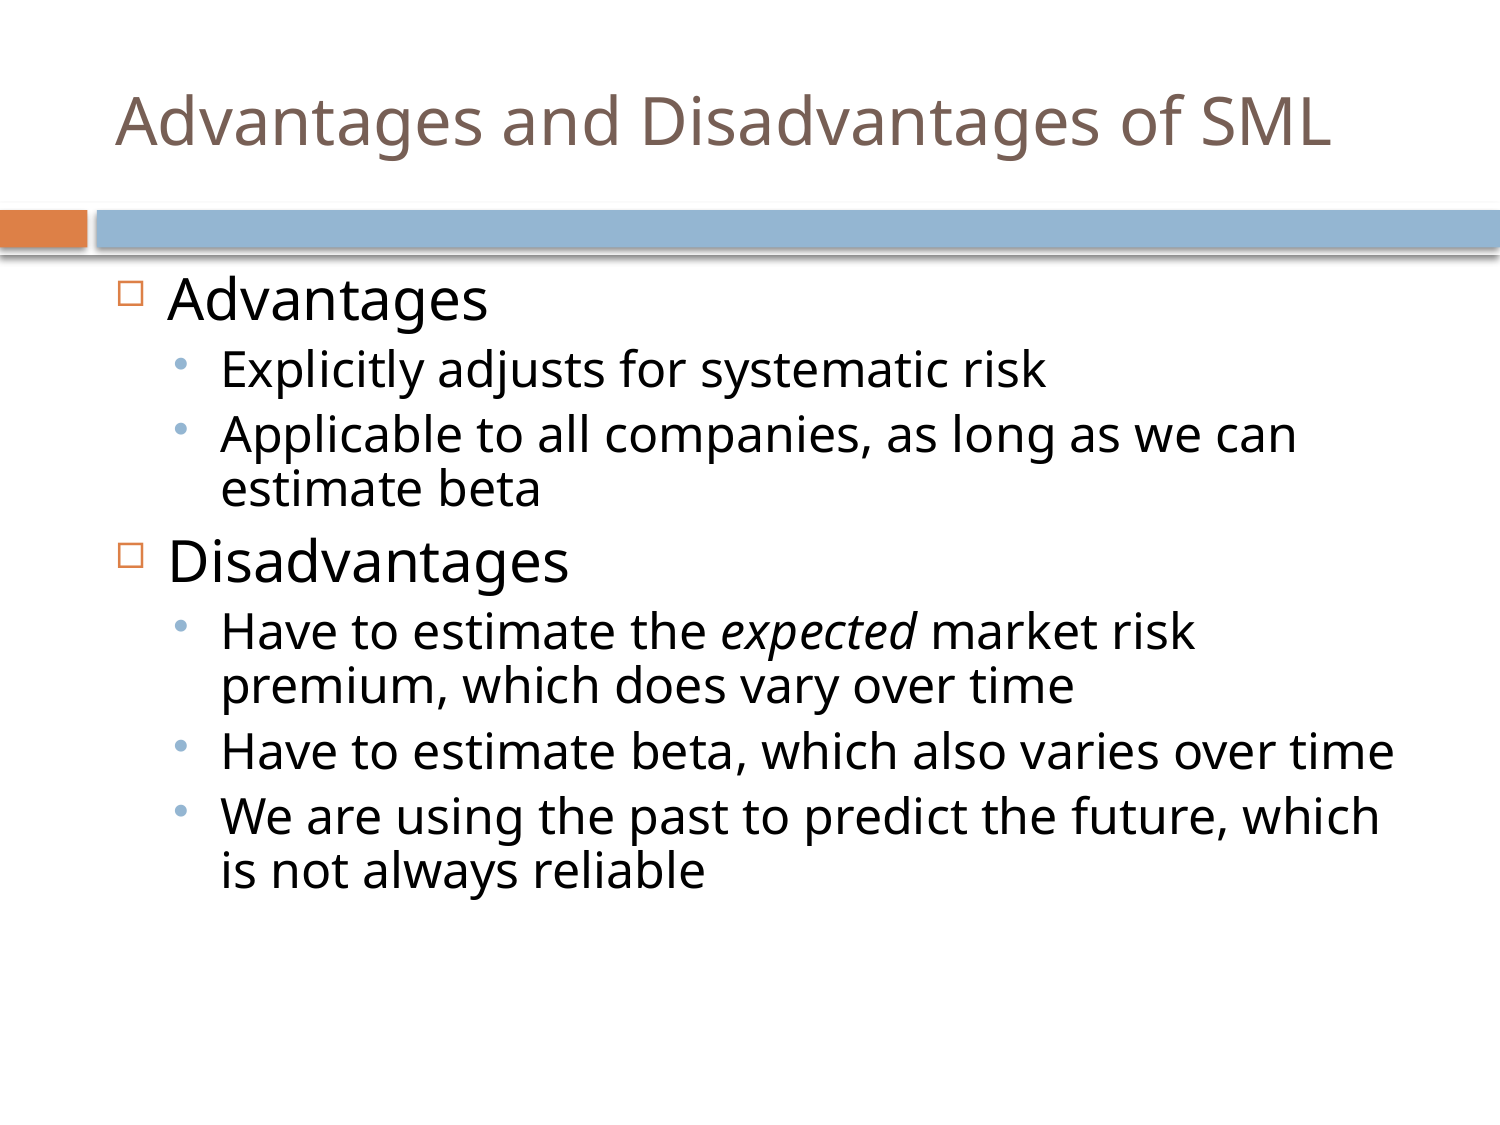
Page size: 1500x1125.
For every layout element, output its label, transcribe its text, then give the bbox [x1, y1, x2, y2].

list Advantages Explicitly adjusts for systematic risk Applicable to all companies, as long as we can estimate beta Disadvantages Have to estimate the expected market risk premium, which does vary over time Have to estimate beta, which also varies over time We are using the past to predict the future, which is not always reliable [100, 262, 1438, 1000]
title Advantages and Disadvantages of SML [100, 37, 1438, 200]
